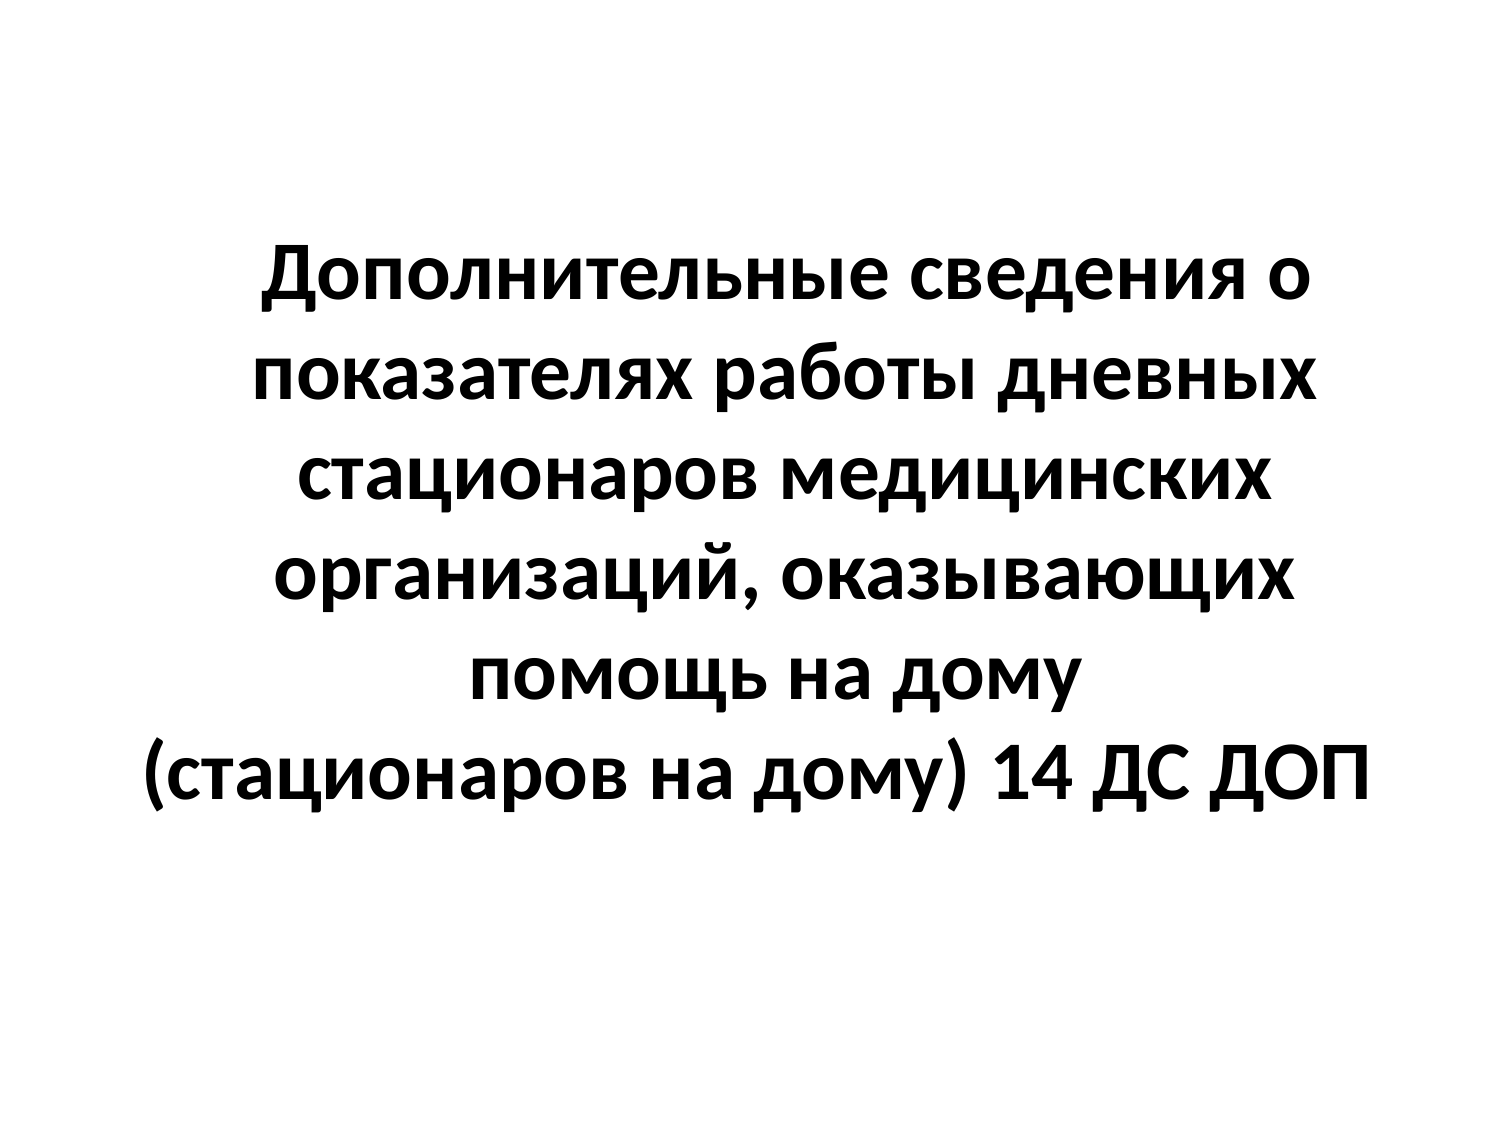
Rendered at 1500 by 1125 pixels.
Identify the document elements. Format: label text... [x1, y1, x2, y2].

list Дополнительные сведения о показателях работы дневных стационаров медицинских организаций, оказывающих помощь на дому (стационаров на дому) 14 ДС ДОП [82, 128, 1432, 917]
